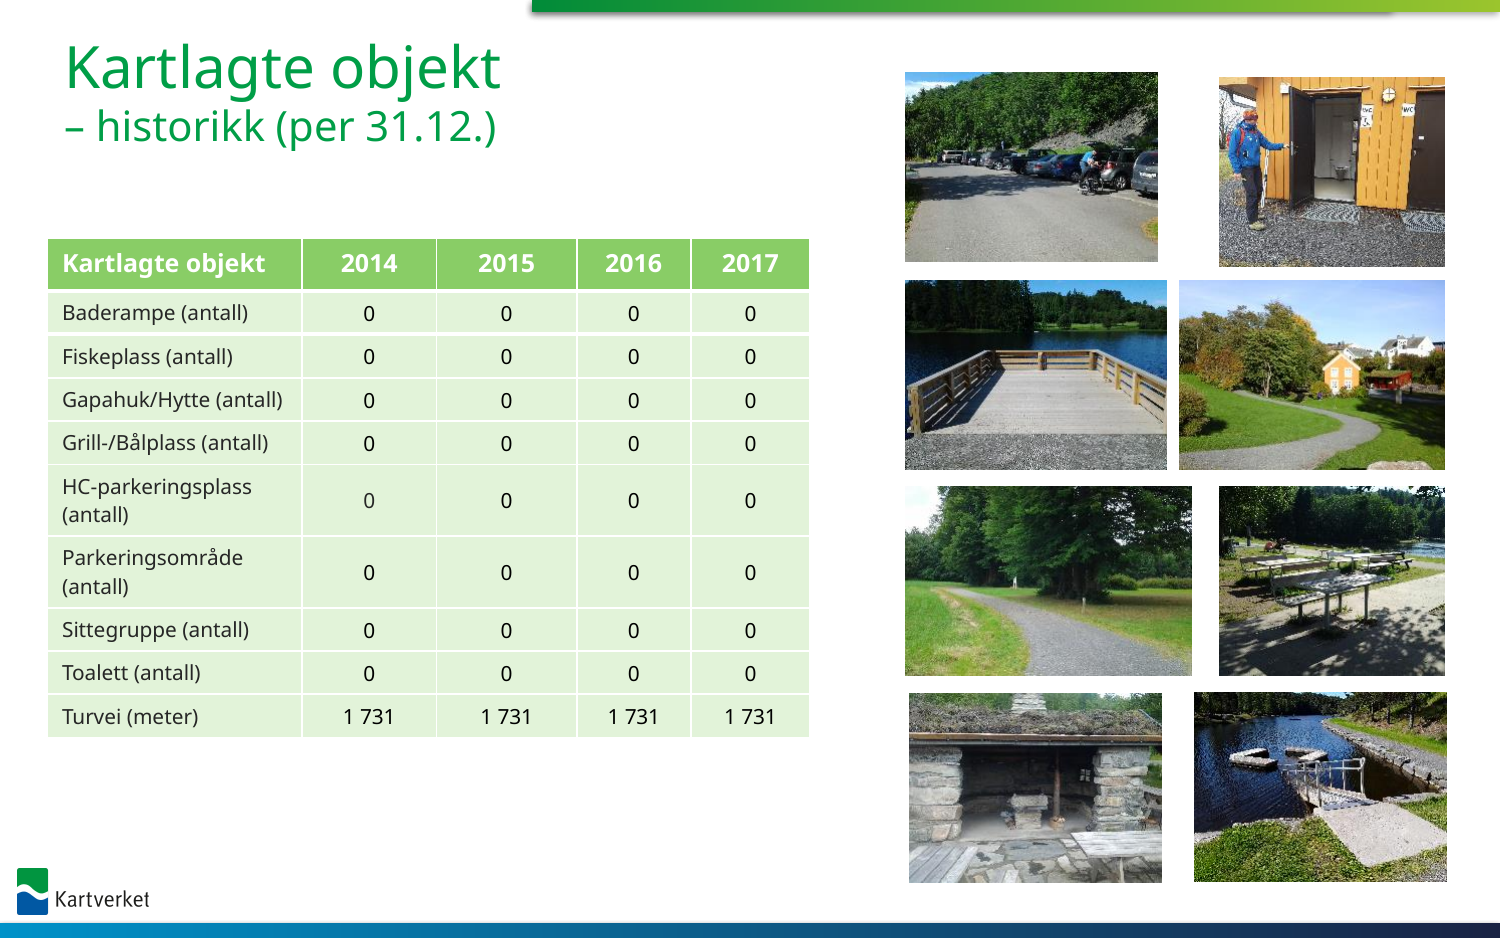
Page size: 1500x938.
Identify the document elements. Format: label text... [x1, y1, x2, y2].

table_cell 0 [692, 609, 809, 650]
picture [909, 693, 1163, 884]
table_cell 0 [303, 422, 436, 464]
table_header 2015 [437, 239, 576, 289]
table_cell 0 [437, 293, 576, 332]
table_cell 0 [578, 293, 690, 332]
table_cell 1 731 [437, 695, 576, 737]
table_cell 0 [303, 609, 436, 650]
table_cell 0 [578, 422, 690, 464]
table_cell 0 [303, 652, 436, 693]
table_cell 0 [303, 293, 436, 332]
table_cell 0 [437, 537, 576, 607]
picture [905, 486, 1193, 676]
table_cell Gapahuk/Hytte (antall) [48, 379, 301, 420]
picture [1194, 692, 1448, 882]
table_cell 0 [437, 422, 576, 464]
table_cell 0 [437, 652, 576, 693]
table_header 2017 [692, 239, 809, 289]
table_cell 0 [303, 537, 436, 607]
table_cell Fiskeplass (antall) [48, 336, 301, 377]
table_cell 0 [437, 465, 576, 535]
table_cell Toalett (antall) [48, 652, 301, 693]
table_cell 0 [692, 336, 809, 377]
table_header Kartlagte objekt [48, 239, 301, 289]
table_cell 0 [692, 652, 809, 693]
table_header 2016 [578, 239, 690, 289]
table_cell 0 [578, 336, 690, 377]
picture [905, 280, 1167, 470]
table_cell 0 [578, 609, 690, 650]
table_cell 0 [303, 379, 436, 420]
table_cell 0 [578, 465, 690, 535]
table_cell Turvei (meter) [48, 695, 301, 737]
picture [905, 72, 1158, 262]
table_cell Sittegruppe (antall) [48, 609, 301, 650]
table_cell 1 731 [692, 695, 809, 737]
picture [1179, 280, 1445, 470]
table_cell 0 [578, 537, 690, 607]
table_cell 0 [303, 336, 436, 377]
table_cell 0 [692, 537, 809, 607]
table_cell 0 [303, 465, 436, 535]
table_cell 0 [578, 379, 690, 420]
table_cell Baderampe (antall) [48, 293, 301, 332]
table_cell 0 [692, 422, 809, 464]
picture [1219, 486, 1445, 676]
picture [1219, 77, 1445, 267]
table_cell 1 731 [303, 695, 436, 737]
table_cell 0 [437, 336, 576, 377]
table_header 2014 [303, 239, 436, 289]
text_box Kartlagte objekt – historikk (per 31.12.) [49, 14, 1431, 158]
table_cell 0 [692, 465, 809, 535]
table_cell Grill-/Bålplass (antall) [48, 422, 301, 464]
table_cell 0 [578, 652, 690, 693]
table_cell 0 [692, 293, 809, 332]
table_cell Parkeringsområde (antall) [48, 537, 301, 607]
table_cell HC-parkeringsplass (antall) [48, 465, 301, 535]
table_cell 0 [437, 379, 576, 420]
table_cell 1 731 [578, 695, 690, 737]
table_cell 0 [692, 379, 809, 420]
table_cell 0 [437, 609, 576, 650]
